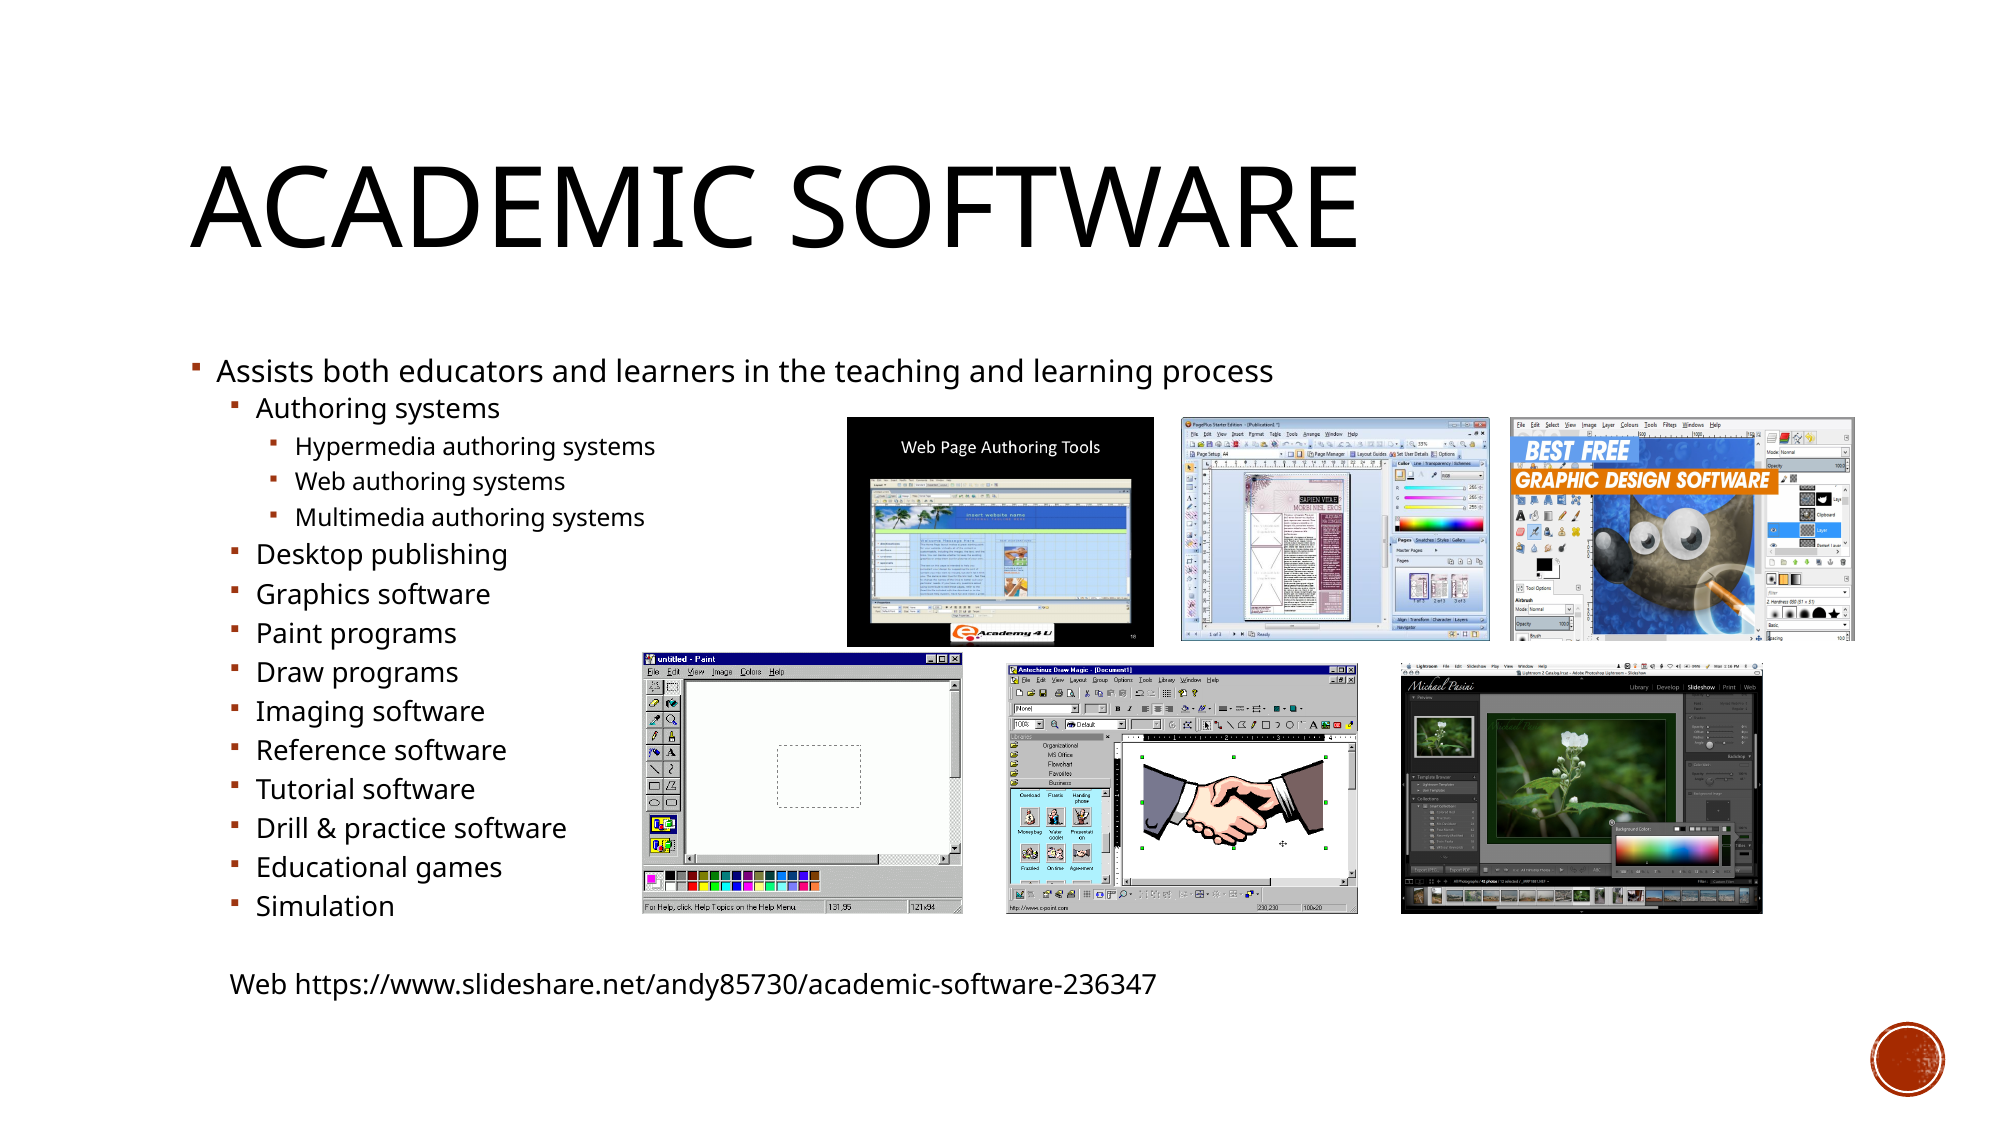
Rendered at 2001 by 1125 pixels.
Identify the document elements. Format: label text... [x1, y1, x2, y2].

picture [1510, 417, 1855, 641]
picture [1181, 417, 1490, 641]
picture [847, 417, 1154, 647]
picture [1006, 663, 1358, 914]
title ACADEMIC SOFTWARE [175, 79, 1826, 344]
picture [1401, 663, 1763, 914]
picture [641, 651, 963, 914]
list Assists both educators and learners in the teaching and learning process Authoring systems Hypermedia authoring systems Web authoring systems Multimedia authoring systems Desktop publishing Graphics software Paint programs Draw programs Imaging software Reference software Tutorial software Drill & practice software Educational games Simulation Web https://www.slideshare.net/andy85730/academic-software-236347 [175, 348, 1826, 1013]
